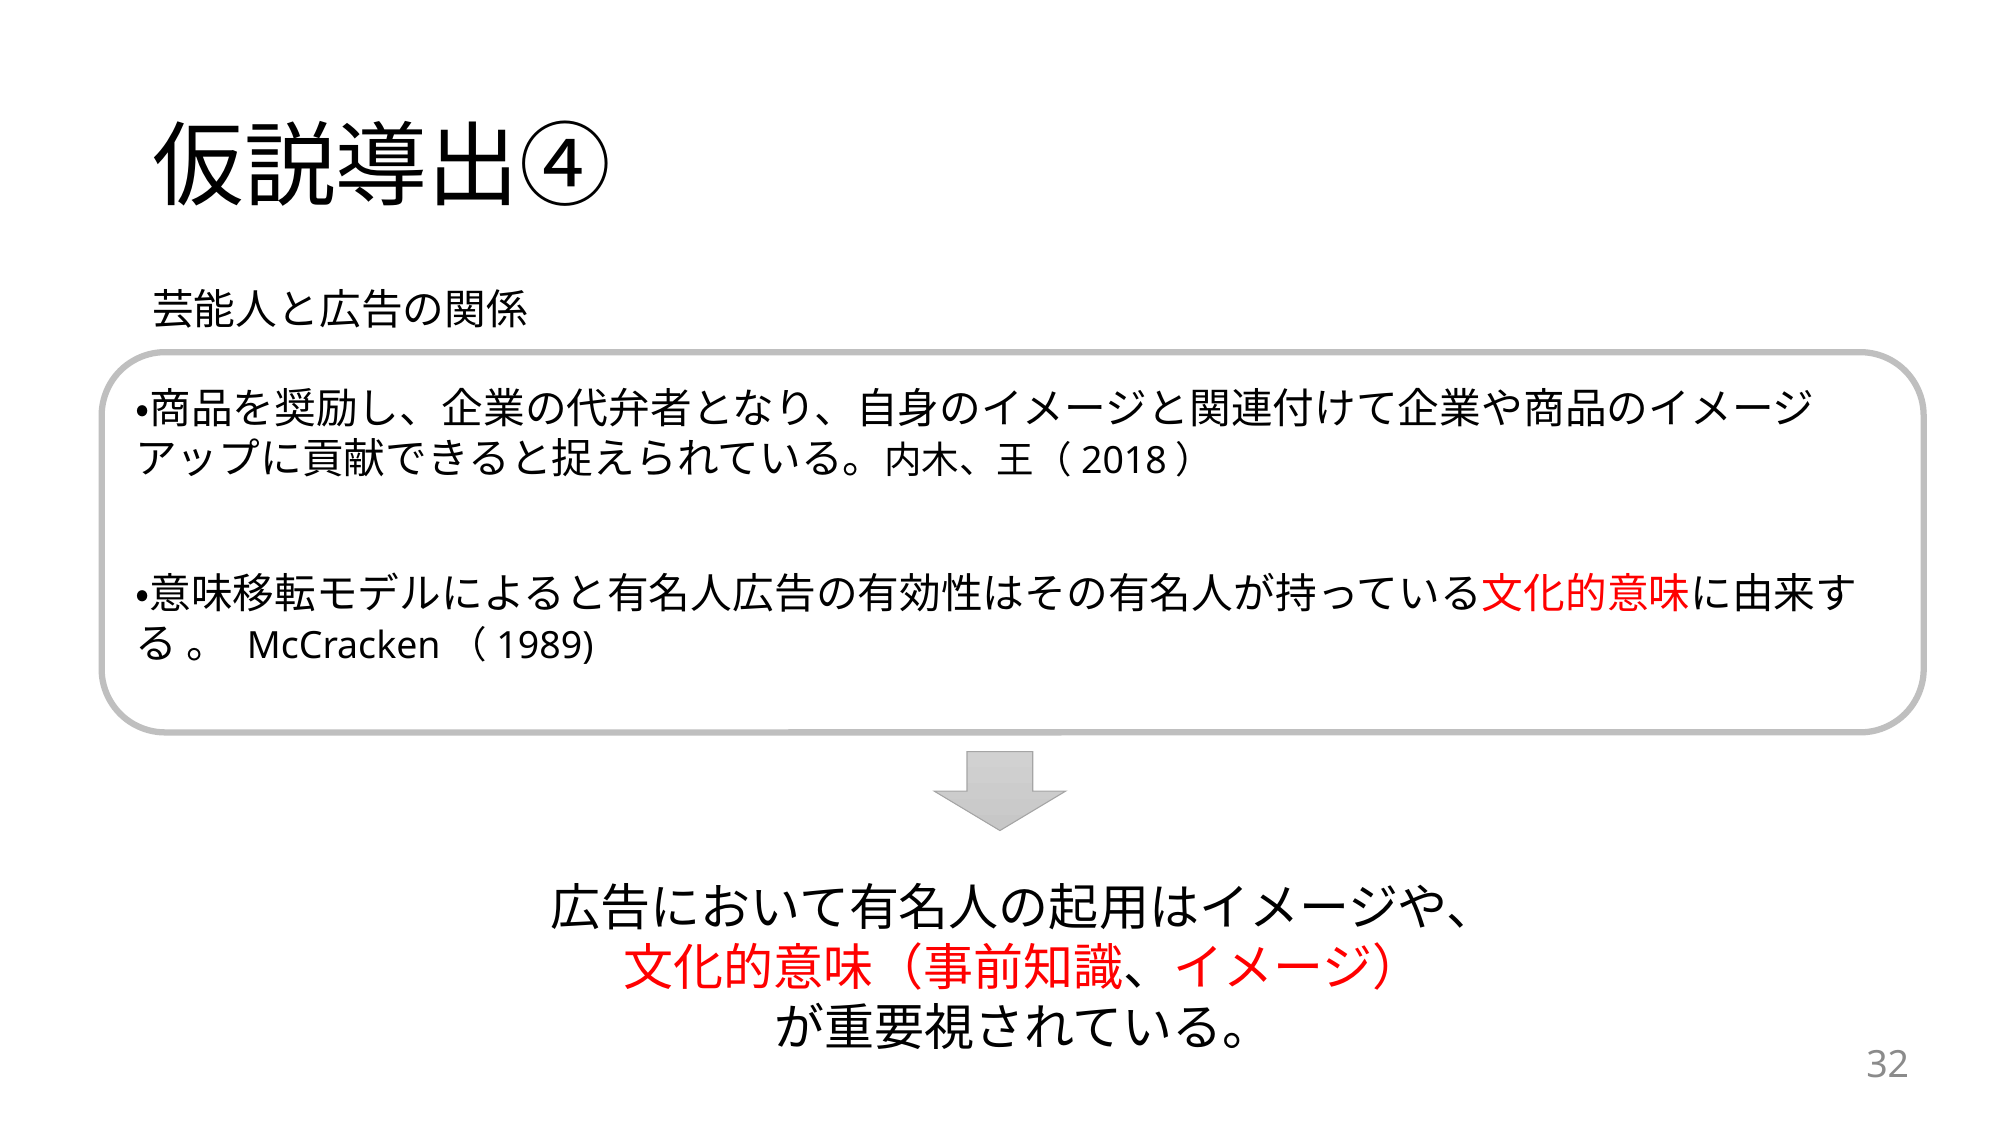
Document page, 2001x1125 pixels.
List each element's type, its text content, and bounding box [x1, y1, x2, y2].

slide_number 32 [1474, 1063, 1925, 1096]
text_box [932, 751, 1068, 832]
title 仮説導出④ [137, 59, 1863, 278]
text_box ・商品を奨励し、企業の代弁者となり、自身のイメージと関連付けて企業や商品のイメージアップに貢献できると捉えられている。内木、王（2018） ・意味移転モデルによると有名人広告の有効性はその有名人が持っている文化的意味に由来する 。 McCracken（1989) [100, 351, 1925, 734]
text_box 芸能人と広告の関係 [137, 275, 763, 341]
text_box 広告において有名人の起用はイメージや、 文化的意味（事前知識、イメージ） が重要視されている。 [112, 868, 1935, 1063]
